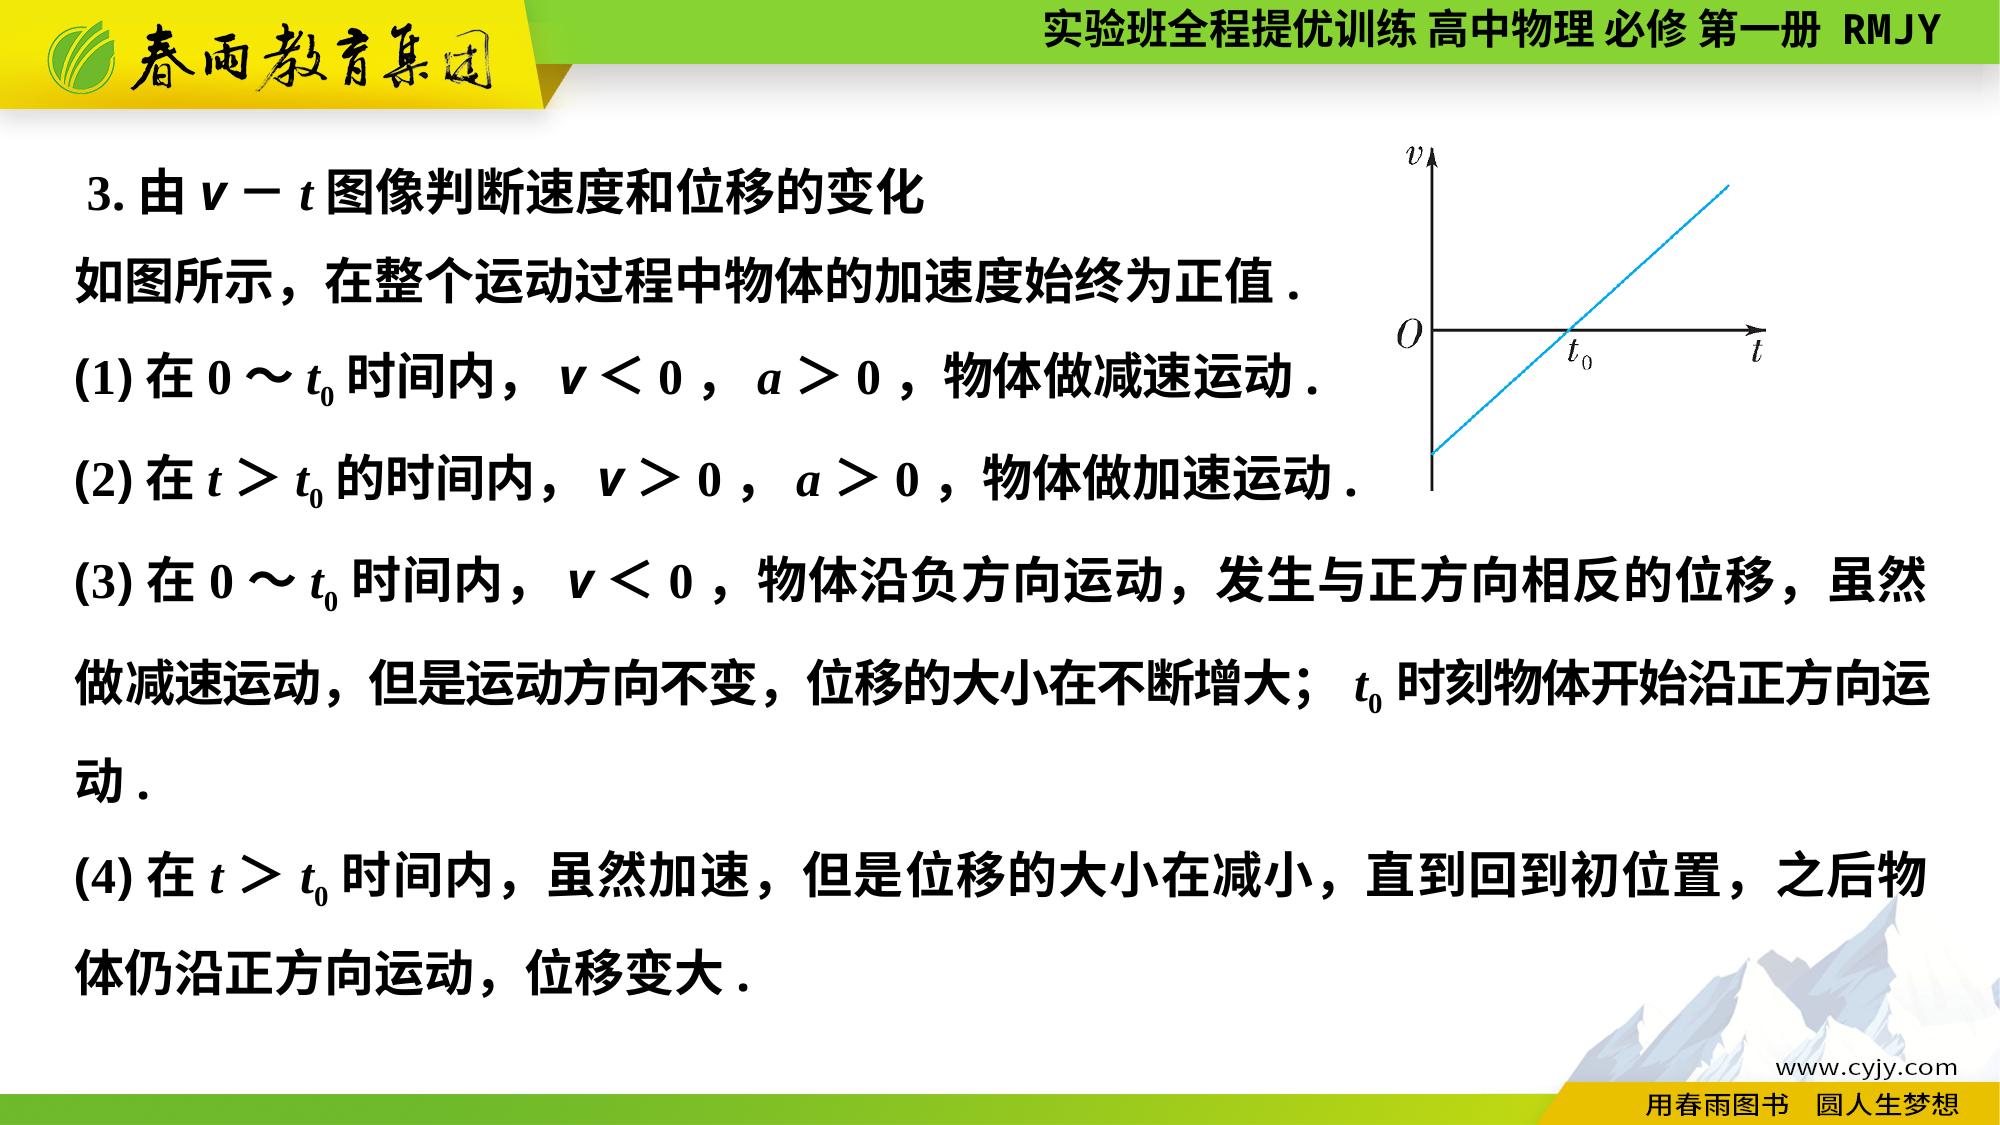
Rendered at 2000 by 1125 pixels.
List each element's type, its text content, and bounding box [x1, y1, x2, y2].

picture [0, 0, 2000, 1125]
list 3.由v－t图像判断速度和位移的变化 如图所示，在整个运动过程中物体的加速度始终为正值. (1)在0～t0时间内，v＜0，a＞0，物体做减速运动. (2)在t＞t0的时间内，v＞0，a＞0，物体做加速运动. (3)在0～t0时间内，v＜0，物体沿负方向运动，发生与正方向相反的位移，虽然做减速运动，但是运动方向不变，位移的大小在不断增大；t0时刻物体开始沿正方向运动. (4)在t＞t0时间内，虽然加速，但是位移的大小在减小，直到回到初位置，之后物体仍沿正方向运动，位移变大. [59, 122, 1944, 865]
